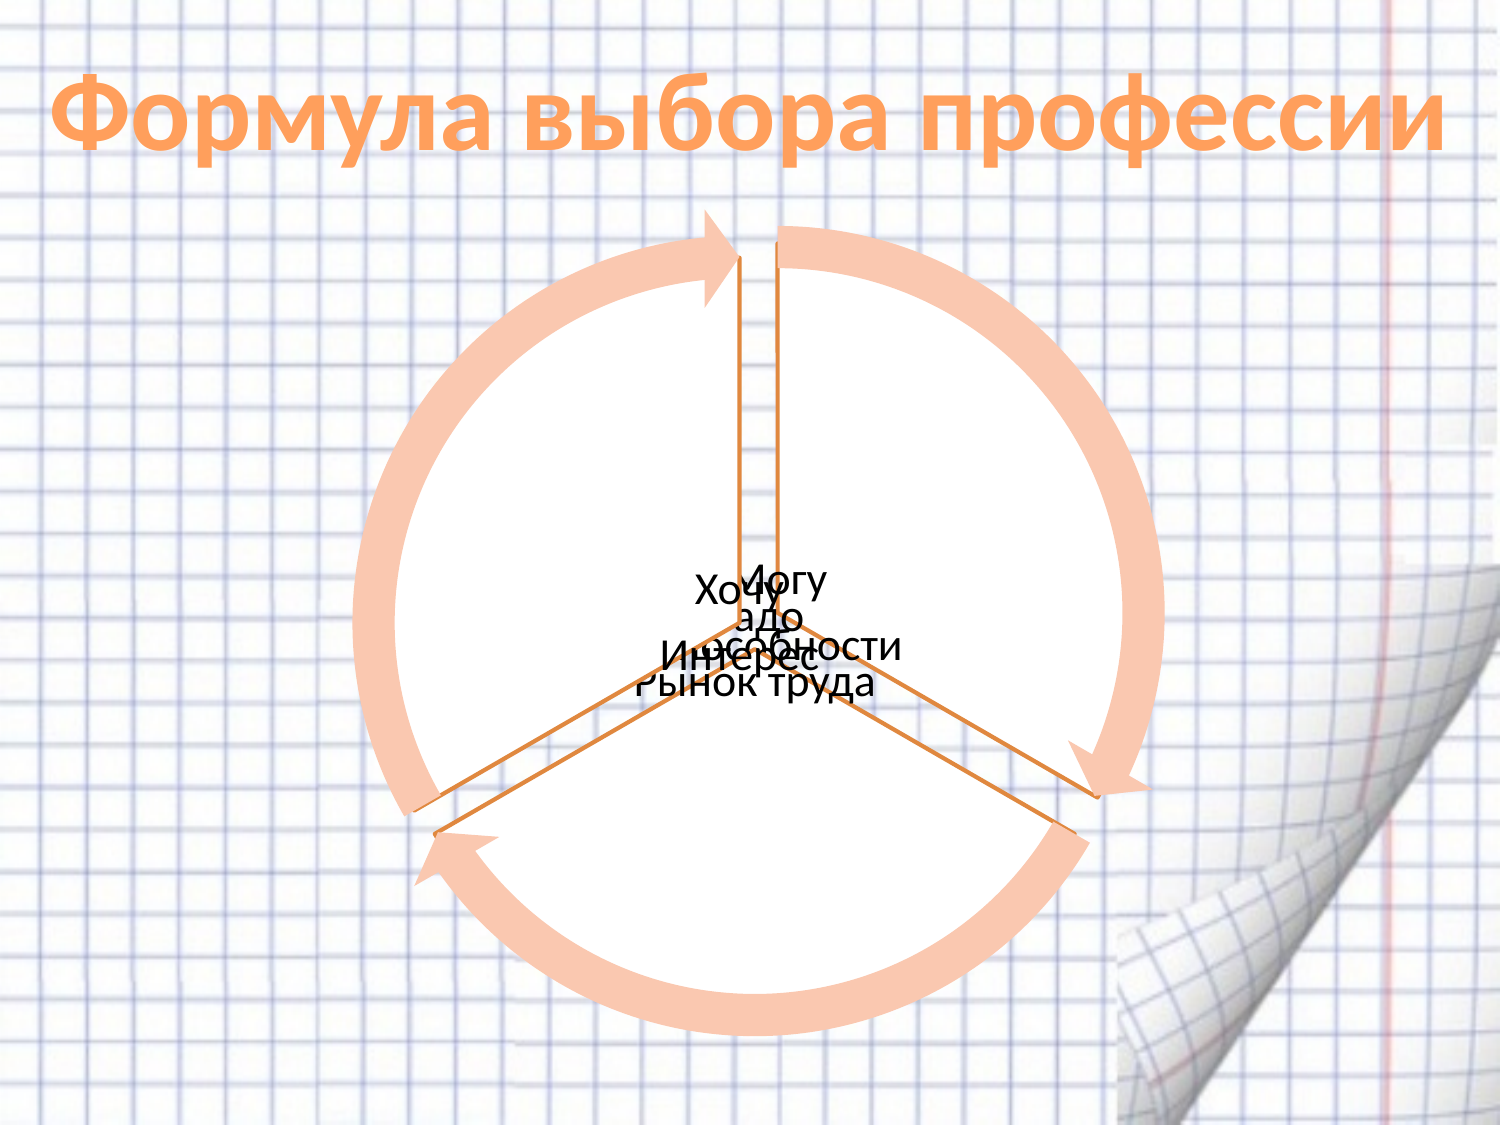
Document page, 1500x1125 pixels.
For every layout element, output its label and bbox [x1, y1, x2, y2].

picture [0, 0, 1500, 1125]
list [63, 196, 1437, 1077]
